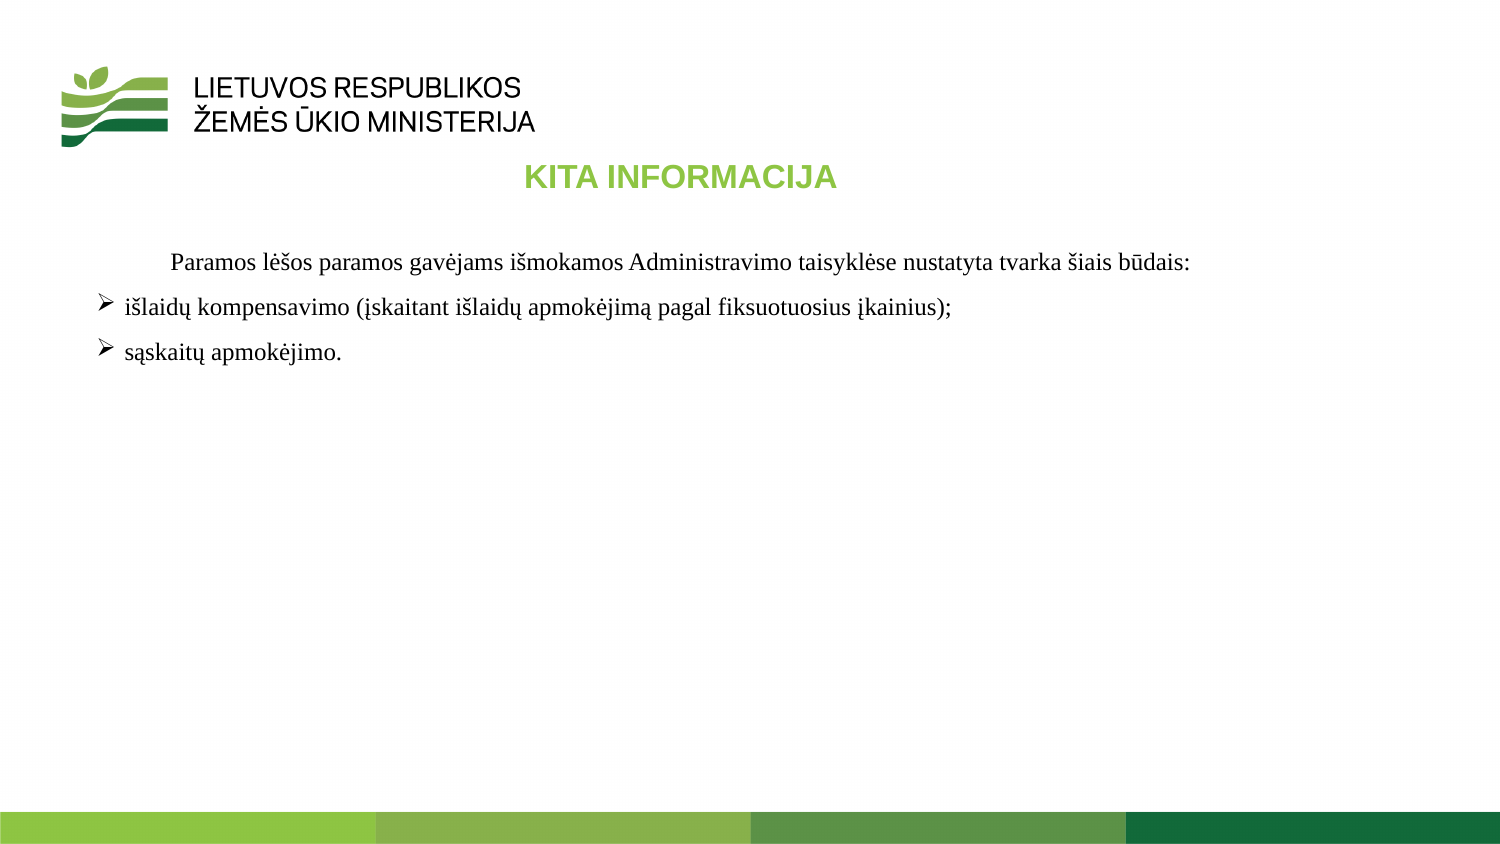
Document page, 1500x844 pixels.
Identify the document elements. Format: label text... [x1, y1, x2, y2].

picture [0, 0, 1500, 844]
text_box Paramos lėšos paramos gavėjams išmokamos Administravimo taisyklėse nustatyta tvarka šiais būdais: išlaidų kompensavimo (įskaitant išlaidų apmokėjimą pagal fiksuotuosius įkainius); sąskaitų apmokėjimo. [81, 222, 1348, 433]
text_box KITA INFORMACIJA [509, 147, 1236, 203]
